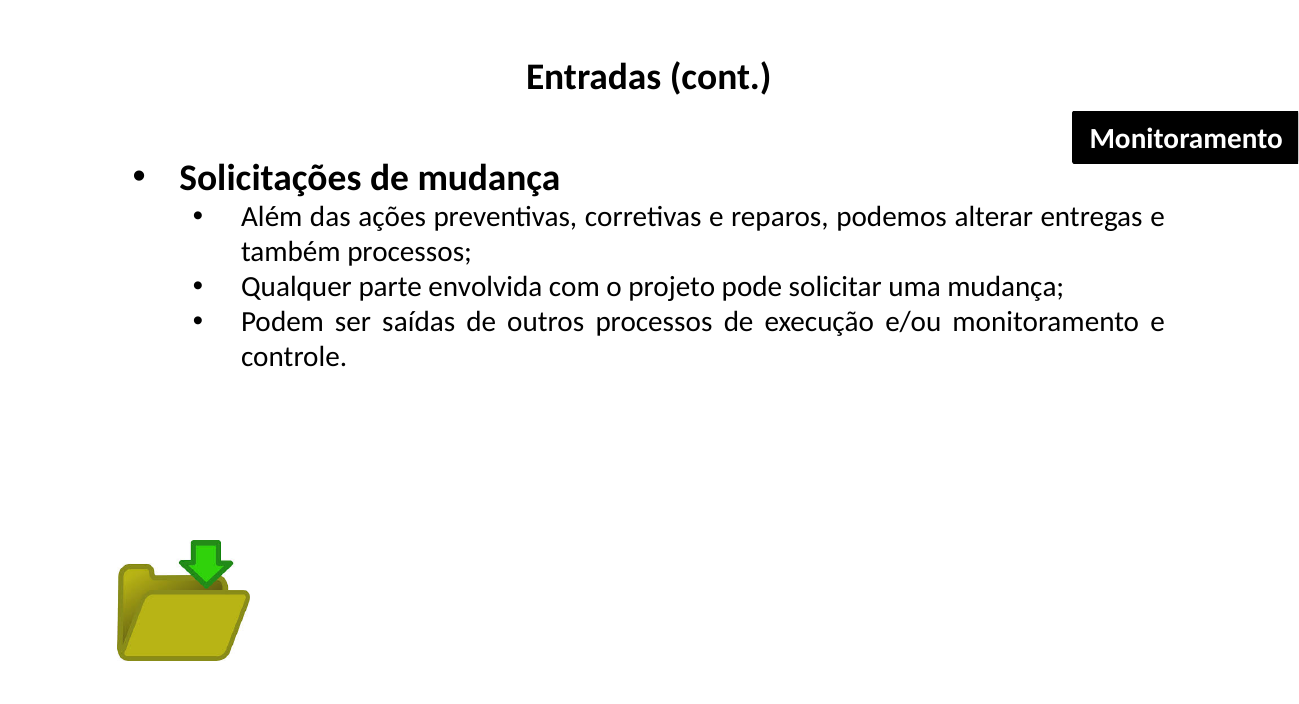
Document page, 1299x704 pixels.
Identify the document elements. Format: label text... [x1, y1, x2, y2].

text_box Entradas (cont.) [0, 44, 1299, 106]
text_box Solicitações de mudança Além das ações preventivas, corretivas e reparos, podemos alterar entregas e também processos; Qualquer parte envolvida com o projeto pode solicitar uma mudança; Podem ser saídas de outros processos de execução e/ou monitoramento e controle. [117, 145, 1181, 383]
text_box Monitoramento [1074, 112, 1299, 162]
picture [117, 540, 250, 661]
